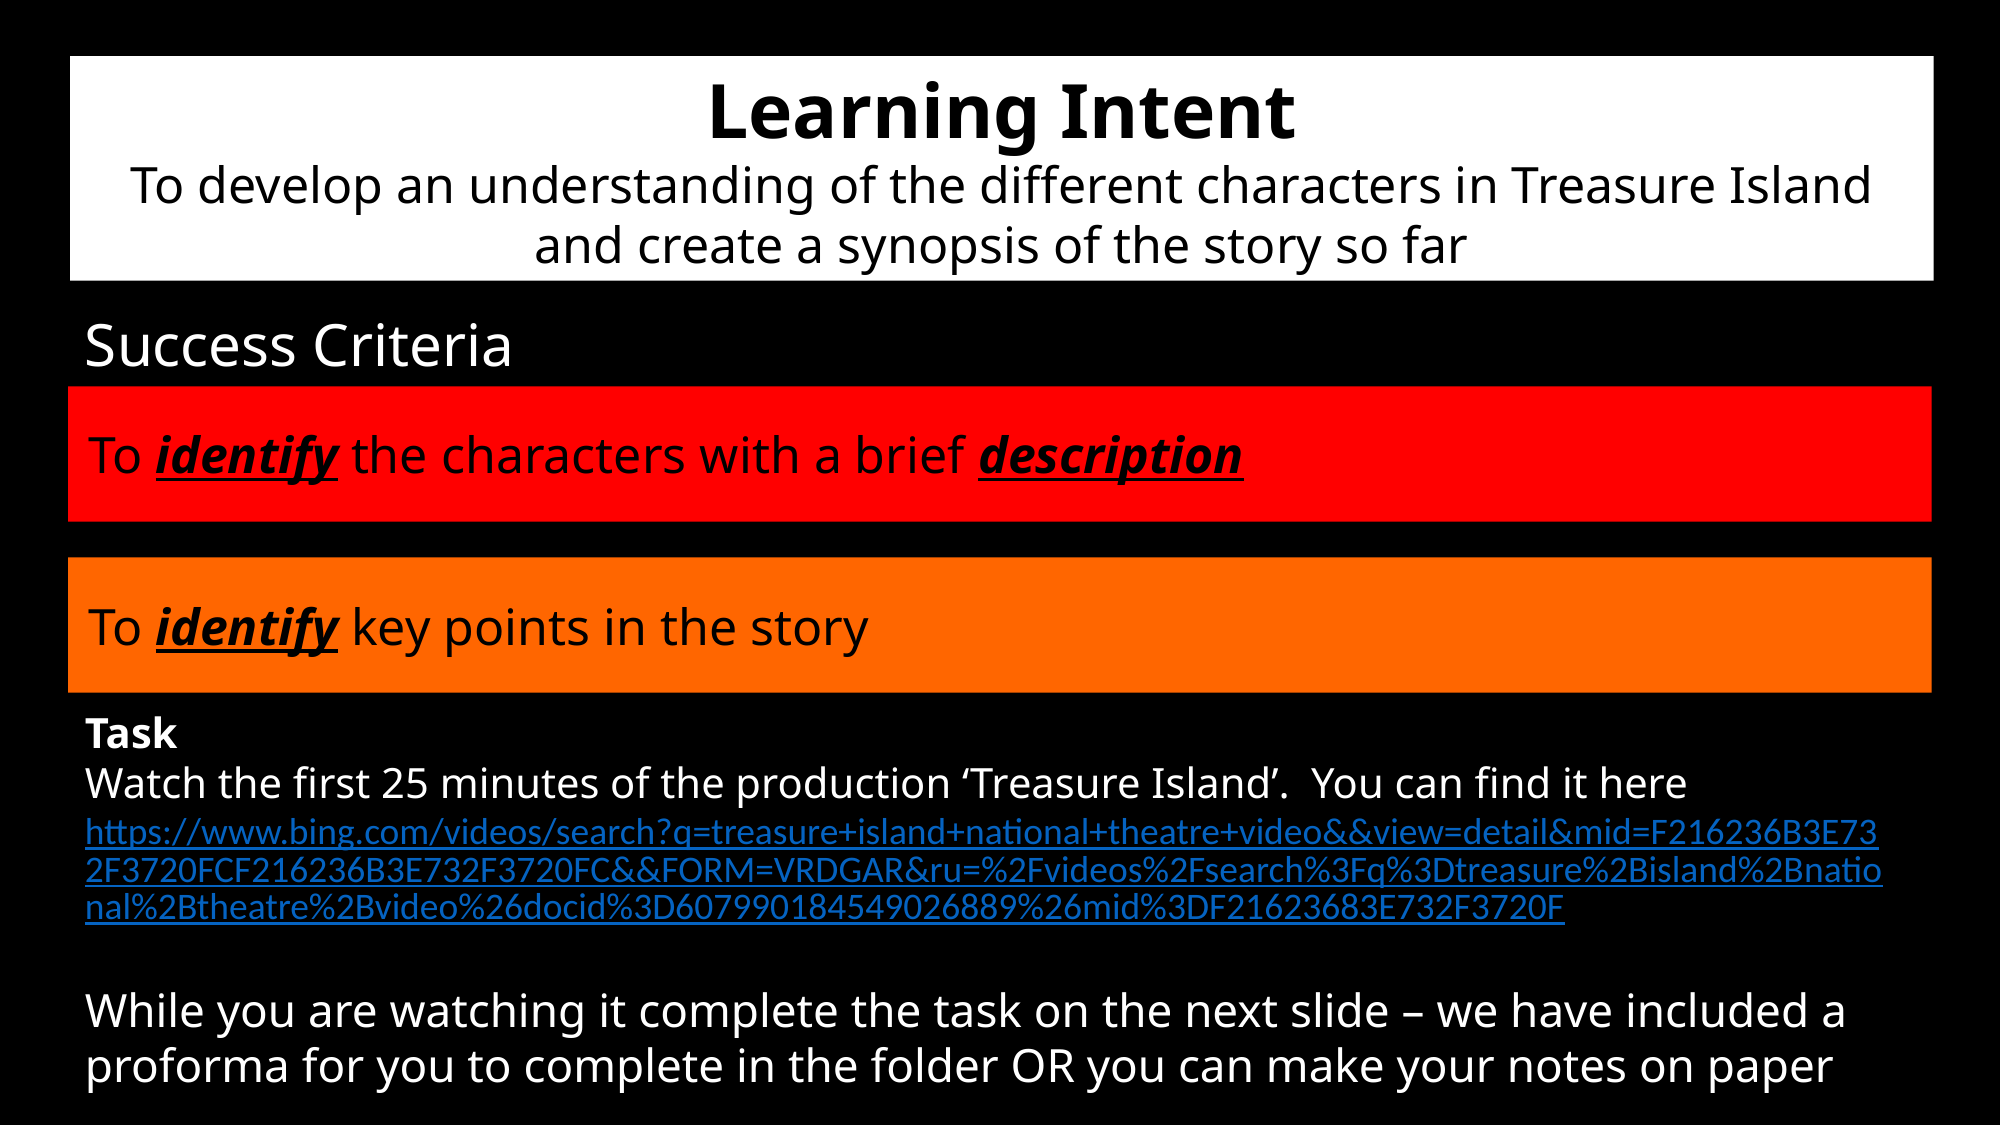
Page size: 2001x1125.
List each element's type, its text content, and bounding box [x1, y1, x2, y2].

text_box To identify the characters with a brief description [68, 386, 1932, 522]
text_box Success Criteria [70, 300, 823, 386]
text_box Learning Intent To develop an understanding of the different characters in Treasure Island and create a synopsis of the story so far [70, 56, 1934, 281]
text_box To identify key points in the story [68, 557, 1932, 693]
text_box Task Watch the first 25 minutes of the production ‘Treasure Island’. You can find it here https://www.bing.com/videos/search?q=treasure+island+national+theatre+video&&view=detail&mid=F216236B3E732F3720FCF216236B3E732F3720FC&&FORM=VRDGAR&ru=%2Fvideos%2Fsearch%3Fq%3Dtreasure%2Bisland%2Bnational%2Btheatre%2Bvideo%26docid%3D607990184549026889%26mid%3DF21623683E732F3720F While you are watching it complete the task on the next slide – we have included a proforma for you to complete in the folder OR you can make your notes on paper [70, 699, 1900, 1025]
